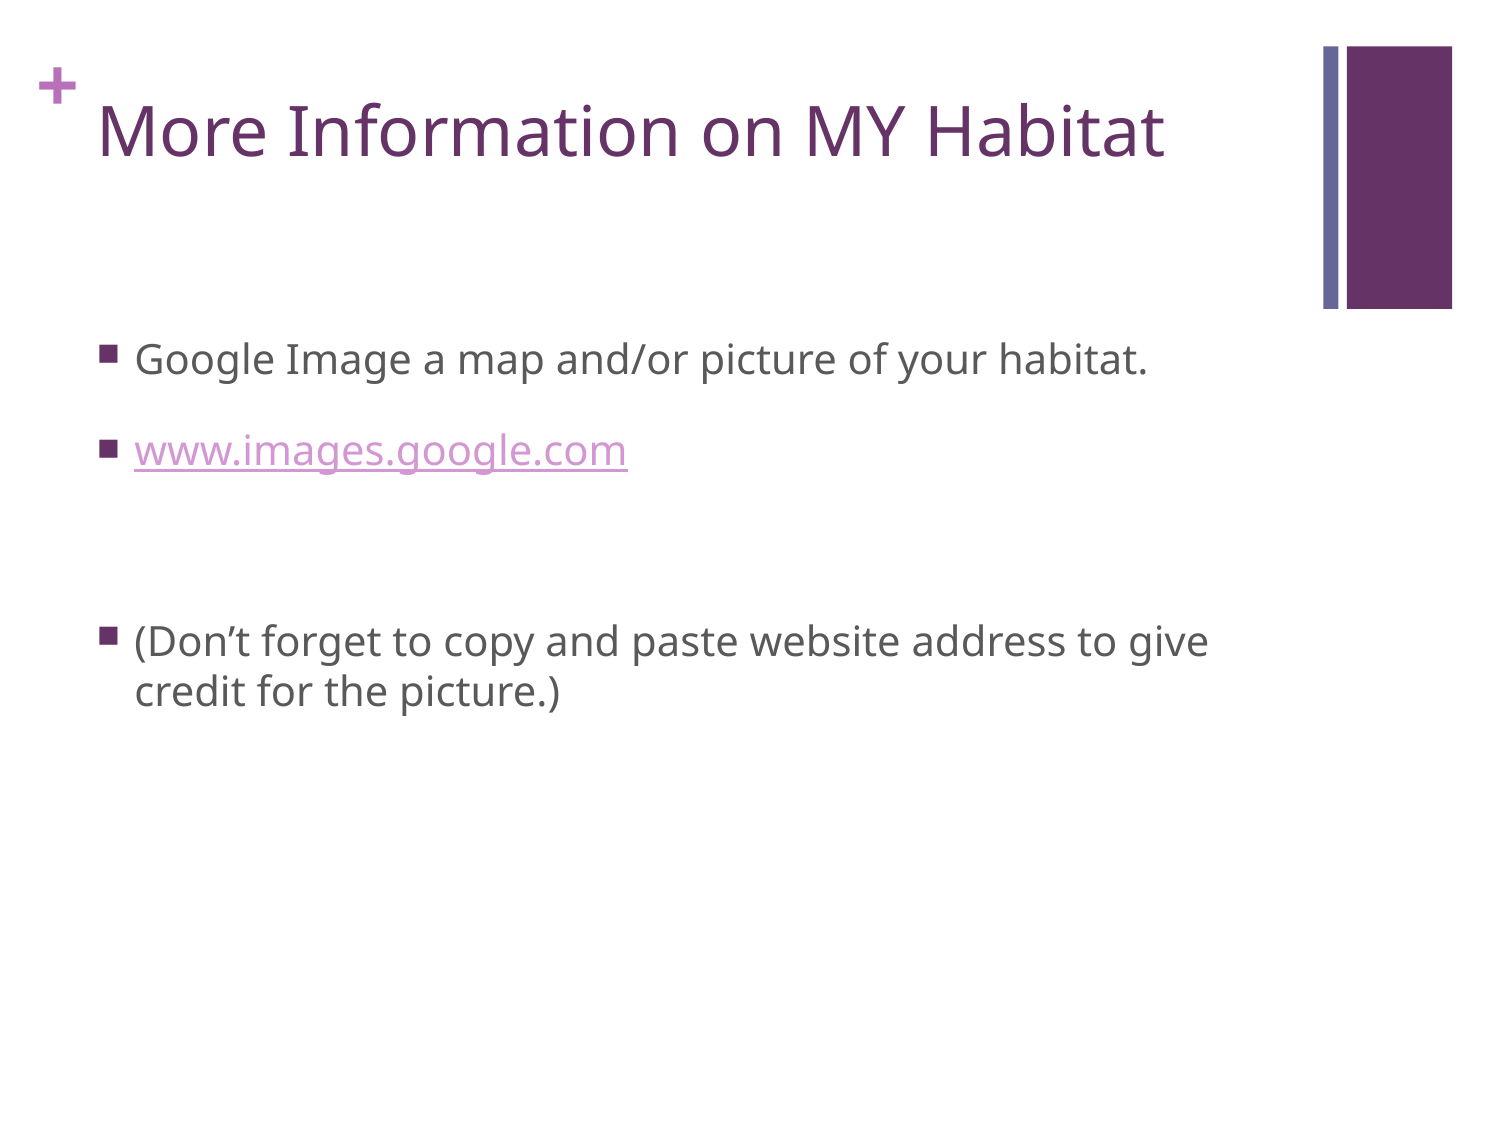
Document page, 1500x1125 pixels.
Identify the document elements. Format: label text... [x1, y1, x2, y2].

list Google Image a map and/or picture of your habitat. www.images.google.com (Don’t forget to copy and paste website address to give credit for the picture.) [81, 324, 1322, 1005]
title More Information on MY Habitat [81, 79, 1322, 263]
